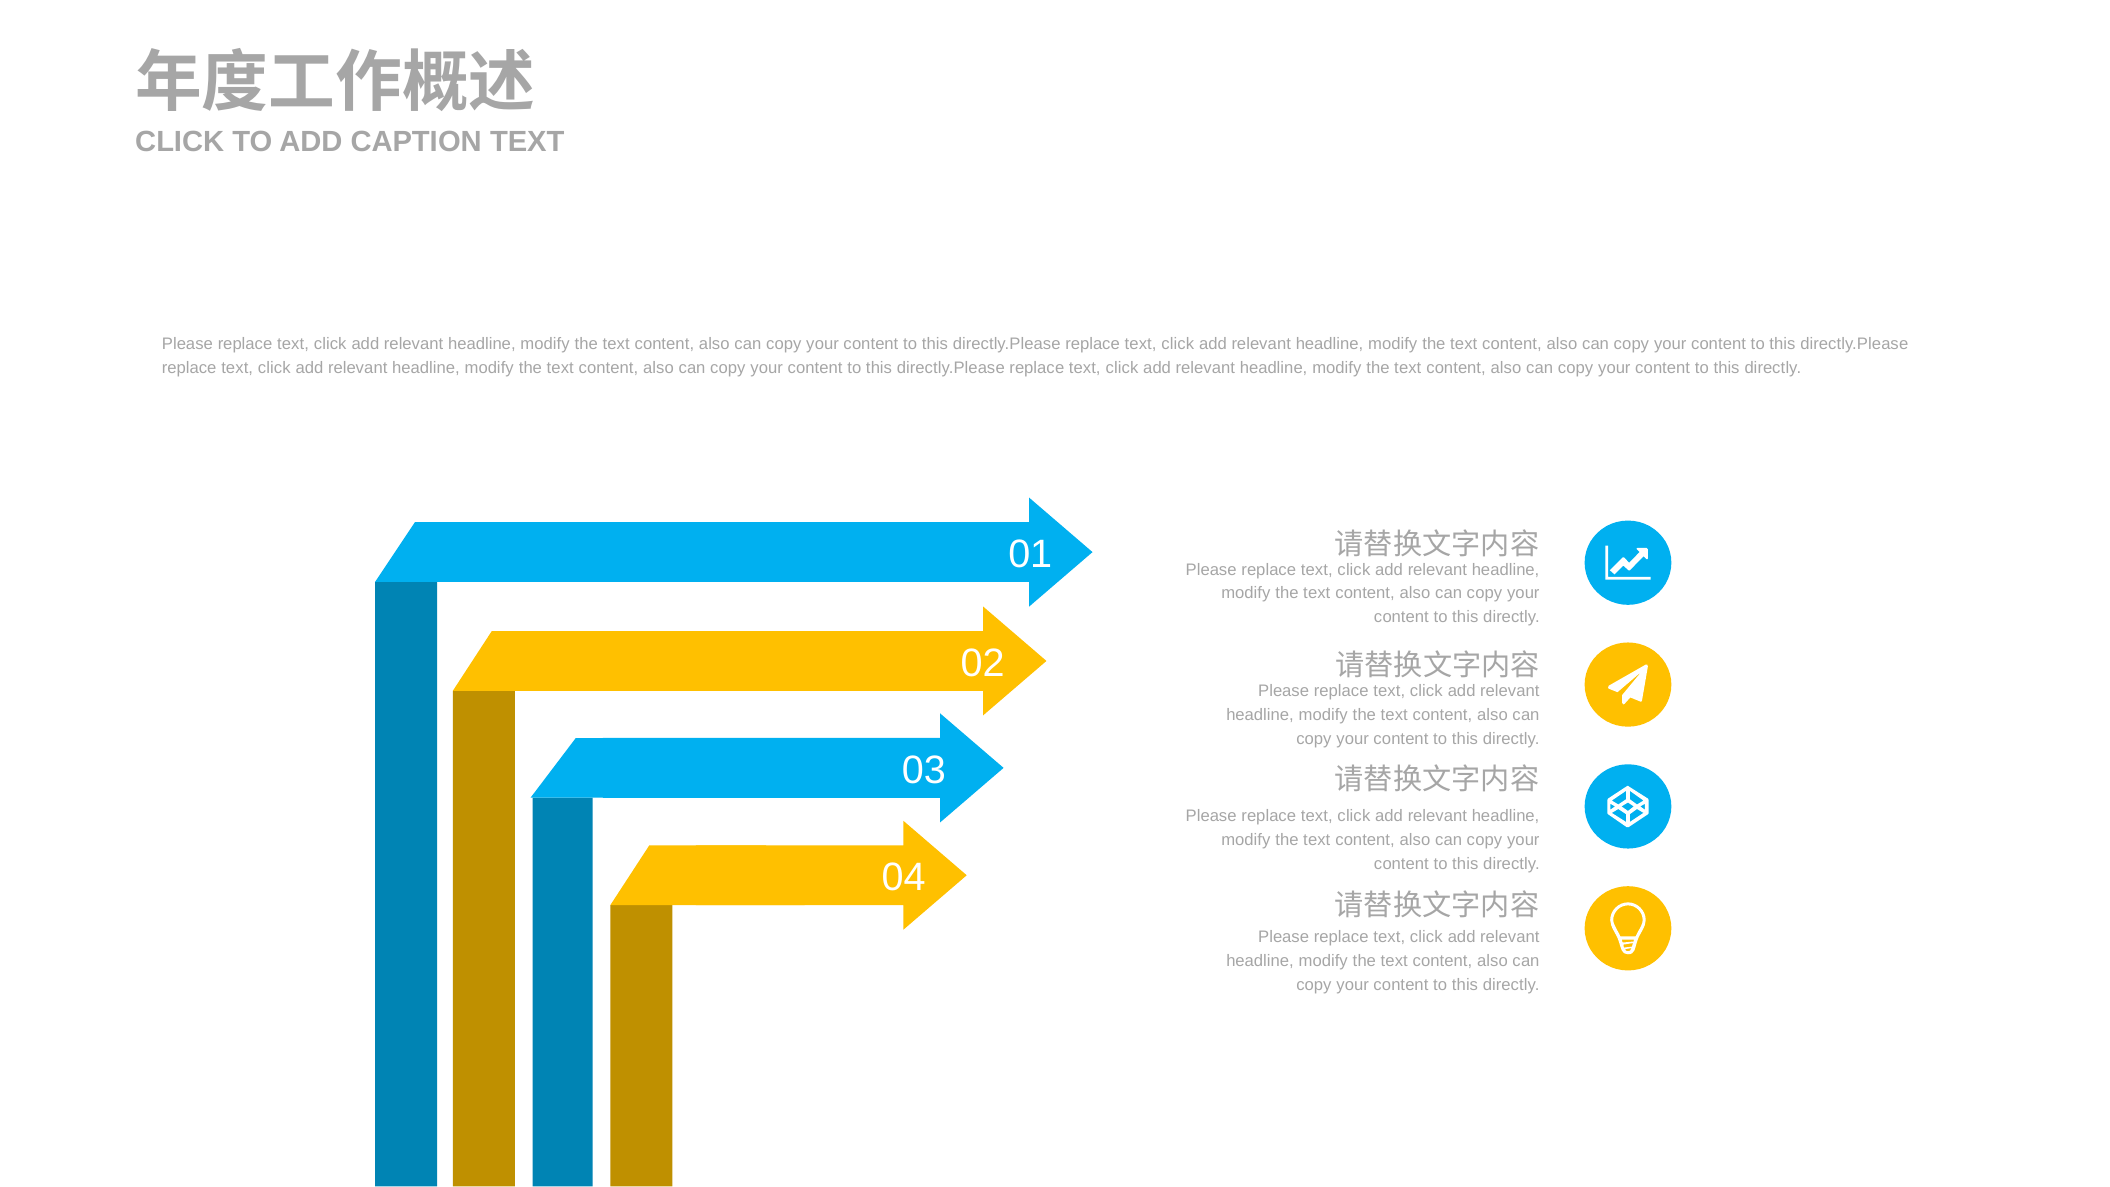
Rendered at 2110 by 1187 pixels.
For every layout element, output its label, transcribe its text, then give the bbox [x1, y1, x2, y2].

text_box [1584, 764, 1672, 849]
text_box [452, 606, 1047, 716]
text_box [452, 716, 516, 1187]
text_box [374, 581, 438, 1187]
text_box 年度工作概述 [135, 38, 596, 119]
text_box [531, 823, 594, 1187]
text_box Please replace text, click add relevant headline, modify the text content, also can copy your content to this directly.Please replace text, click add relevant headline, modify the text content, also can copy your content to this directly.Please replace text, click add relevant headline, modify the text content, also can copy your content to this directly.Please replace text, click add relevant headline, modify the text content, also can copy your content to this directly. [161, 329, 1965, 377]
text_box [610, 820, 967, 930]
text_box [530, 713, 1004, 823]
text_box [1189, 885, 1541, 993]
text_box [1584, 520, 1672, 605]
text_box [1189, 639, 1541, 747]
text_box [1185, 760, 1541, 872]
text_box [1584, 886, 1672, 971]
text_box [1584, 642, 1672, 727]
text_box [375, 497, 1093, 607]
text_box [1185, 518, 1541, 625]
text_box [609, 904, 673, 1187]
text_box CLICK TO ADD CAPTION TEXT [135, 122, 596, 158]
